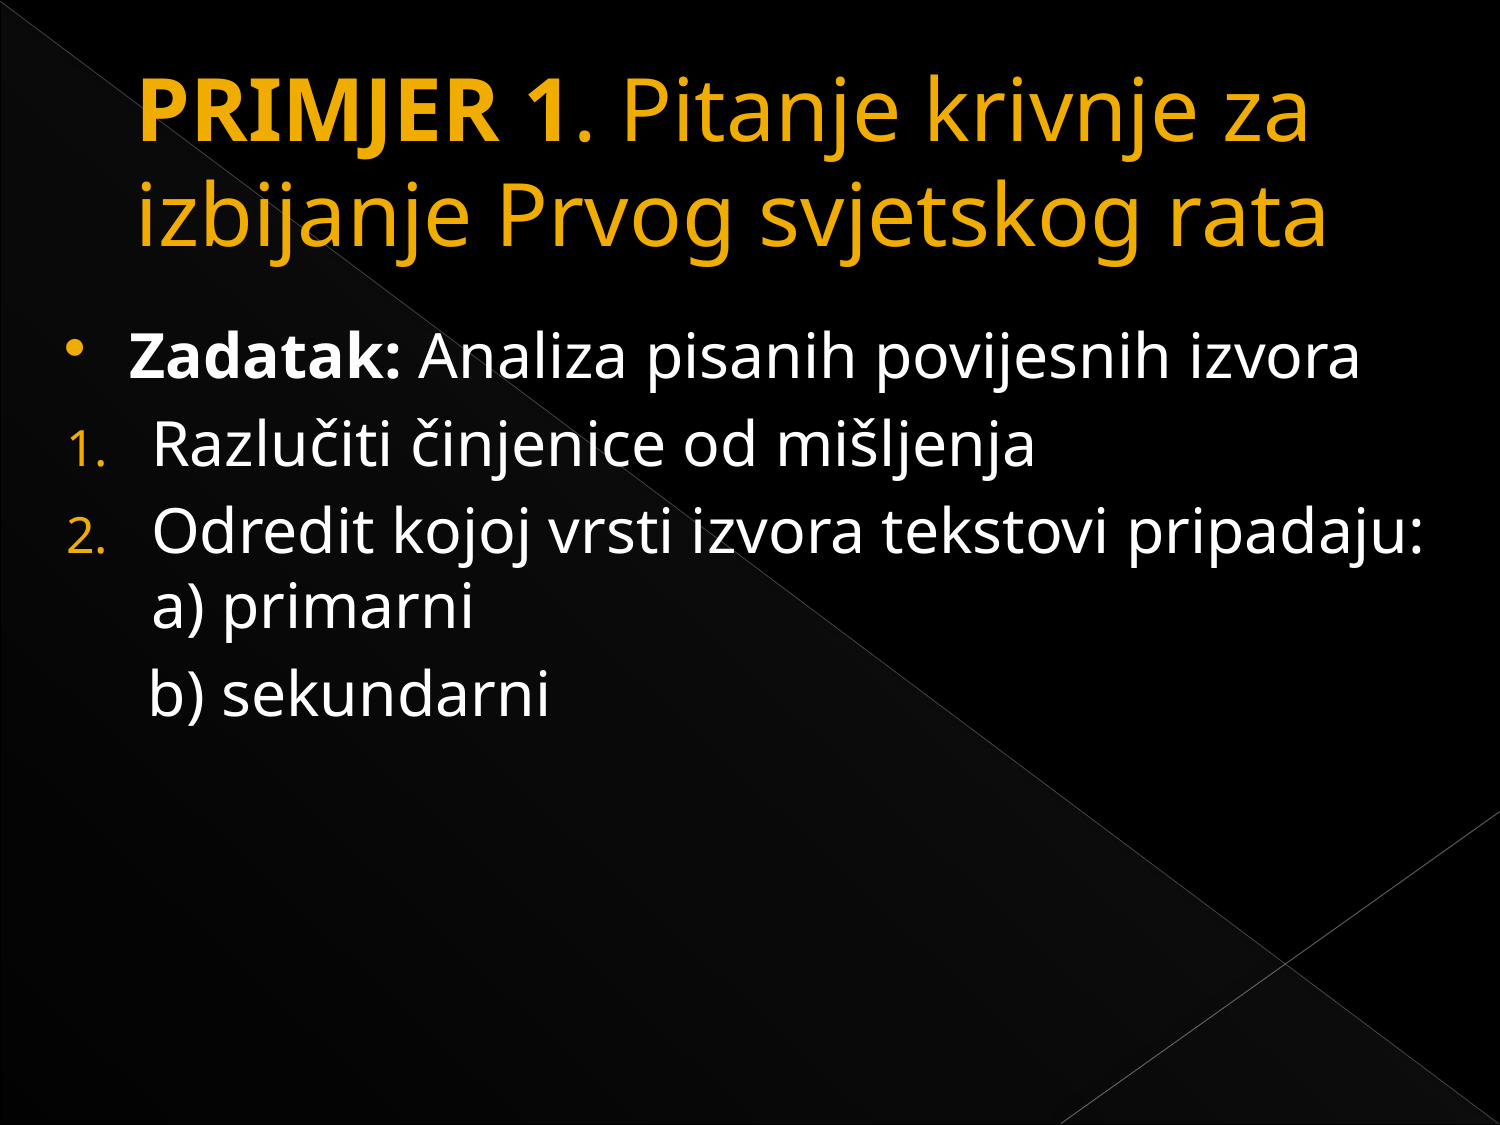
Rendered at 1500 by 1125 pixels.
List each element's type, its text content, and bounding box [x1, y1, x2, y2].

title PRIMJER 1. Pitanje krivnje za izbijanje Prvog svjetskog rata [41, 43, 1447, 274]
list Zadatak: Analiza pisanih povijesnih izvora Razlučiti činjenice od mišljenja Odredit kojoj vrsti izvora tekstovi pripadaju: a) primarni b) sekundarni [41, 308, 1471, 1059]
